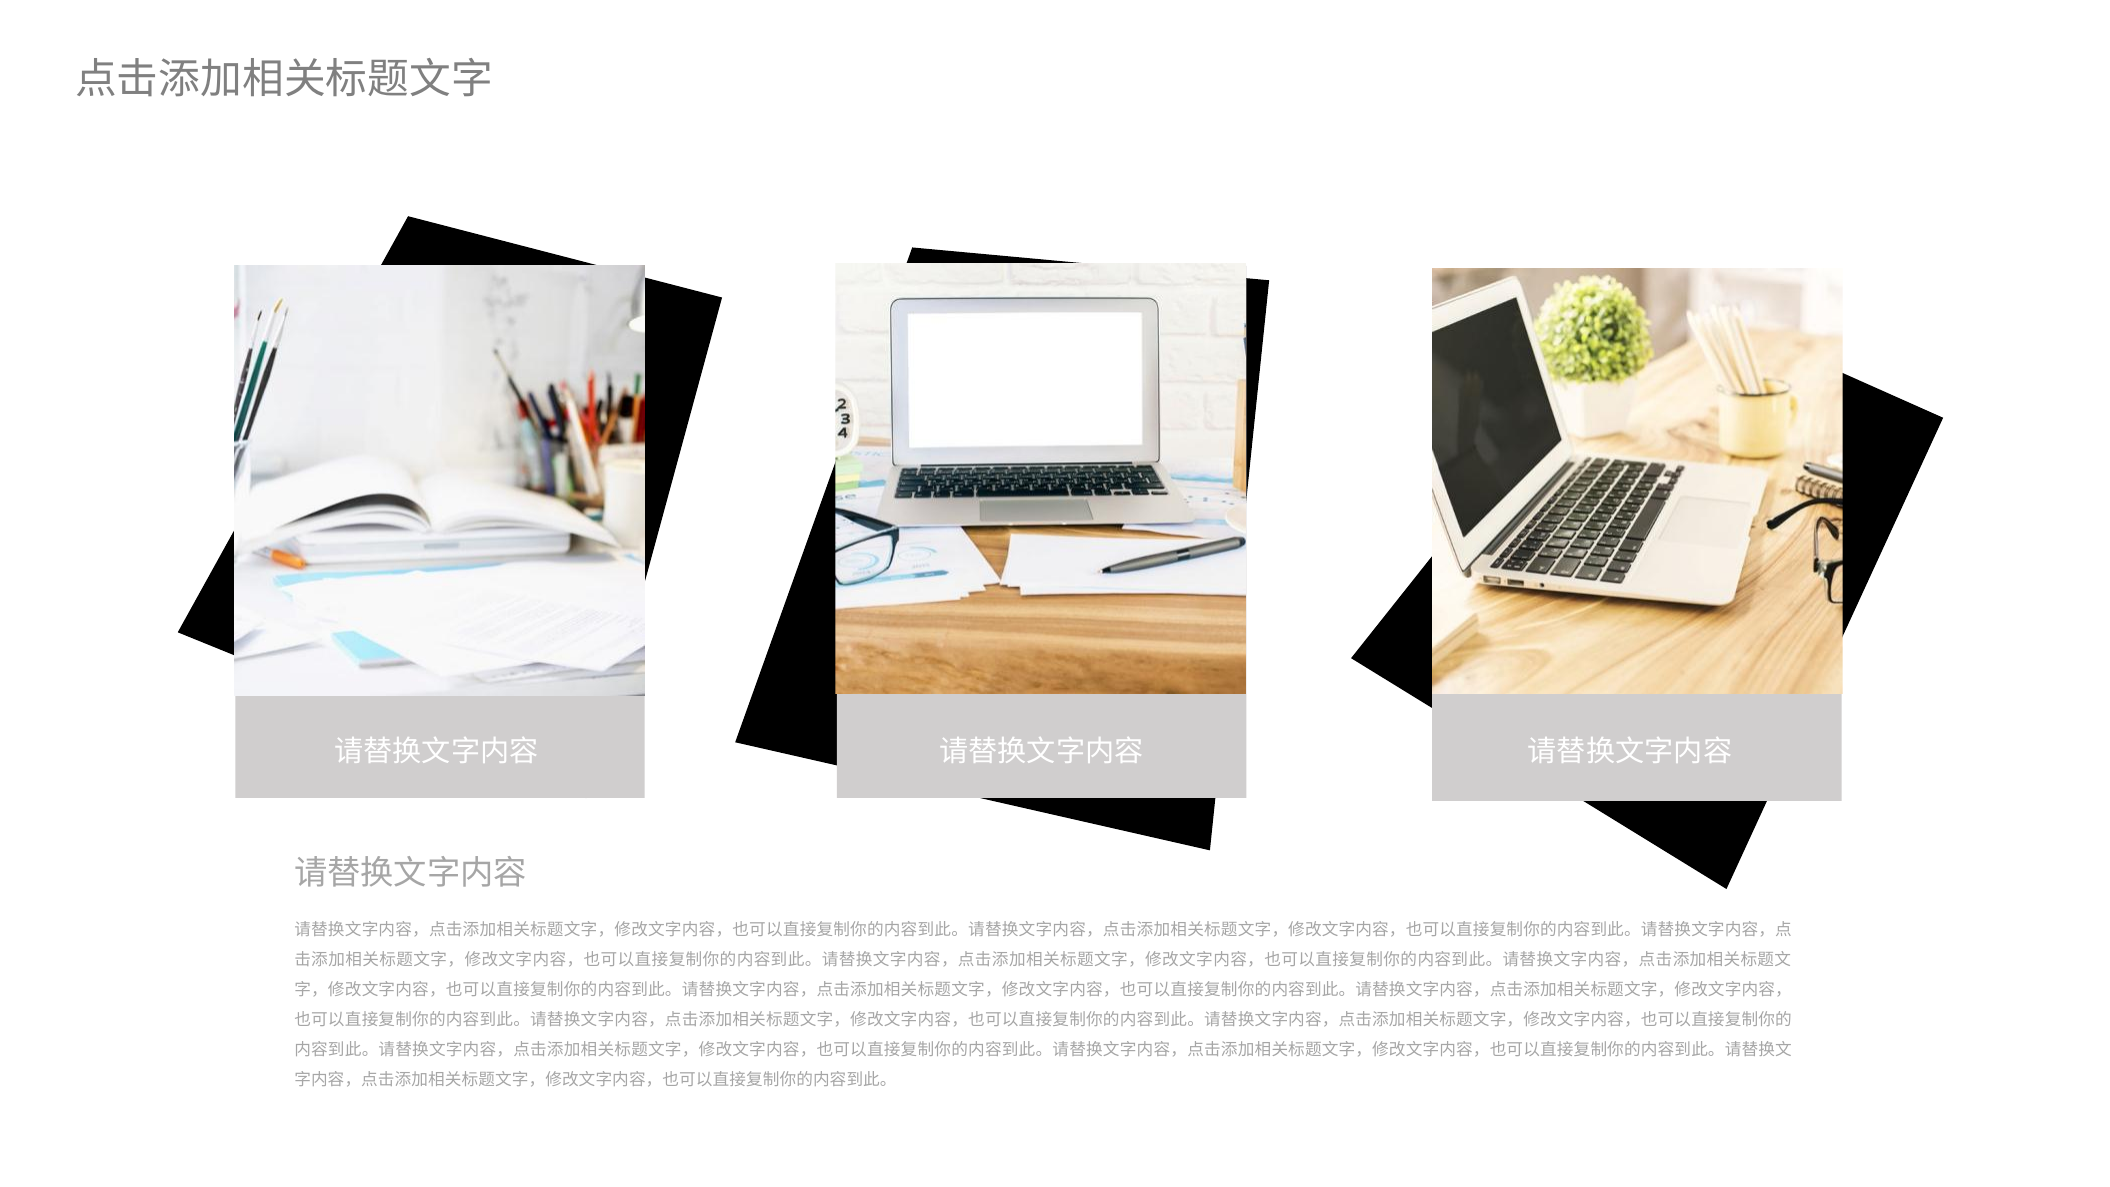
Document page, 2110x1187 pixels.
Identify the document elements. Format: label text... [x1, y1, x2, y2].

text_box 请替换文字内容 [319, 707, 554, 775]
text_box [1247, 278, 1270, 494]
text_box [834, 262, 1247, 694]
text_box [235, 697, 645, 798]
text_box [907, 247, 1071, 262]
text_box [646, 277, 723, 578]
text_box 请替换文字内容 [1512, 707, 1748, 775]
text_box [980, 798, 1216, 823]
text_box [836, 694, 1247, 798]
text_box [735, 466, 836, 766]
text_box [1432, 694, 1842, 801]
text_box 请替换文字内容 [924, 707, 1159, 775]
text_box [1431, 268, 1844, 694]
text_box [1351, 557, 1432, 708]
text_box [1583, 801, 1767, 823]
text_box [279, 823, 1809, 1099]
text_box [1844, 373, 1944, 634]
text_box [233, 265, 646, 697]
text_box [177, 532, 233, 655]
text_box [381, 216, 597, 265]
text_box 点击添加相关标题文字 [59, 44, 563, 107]
